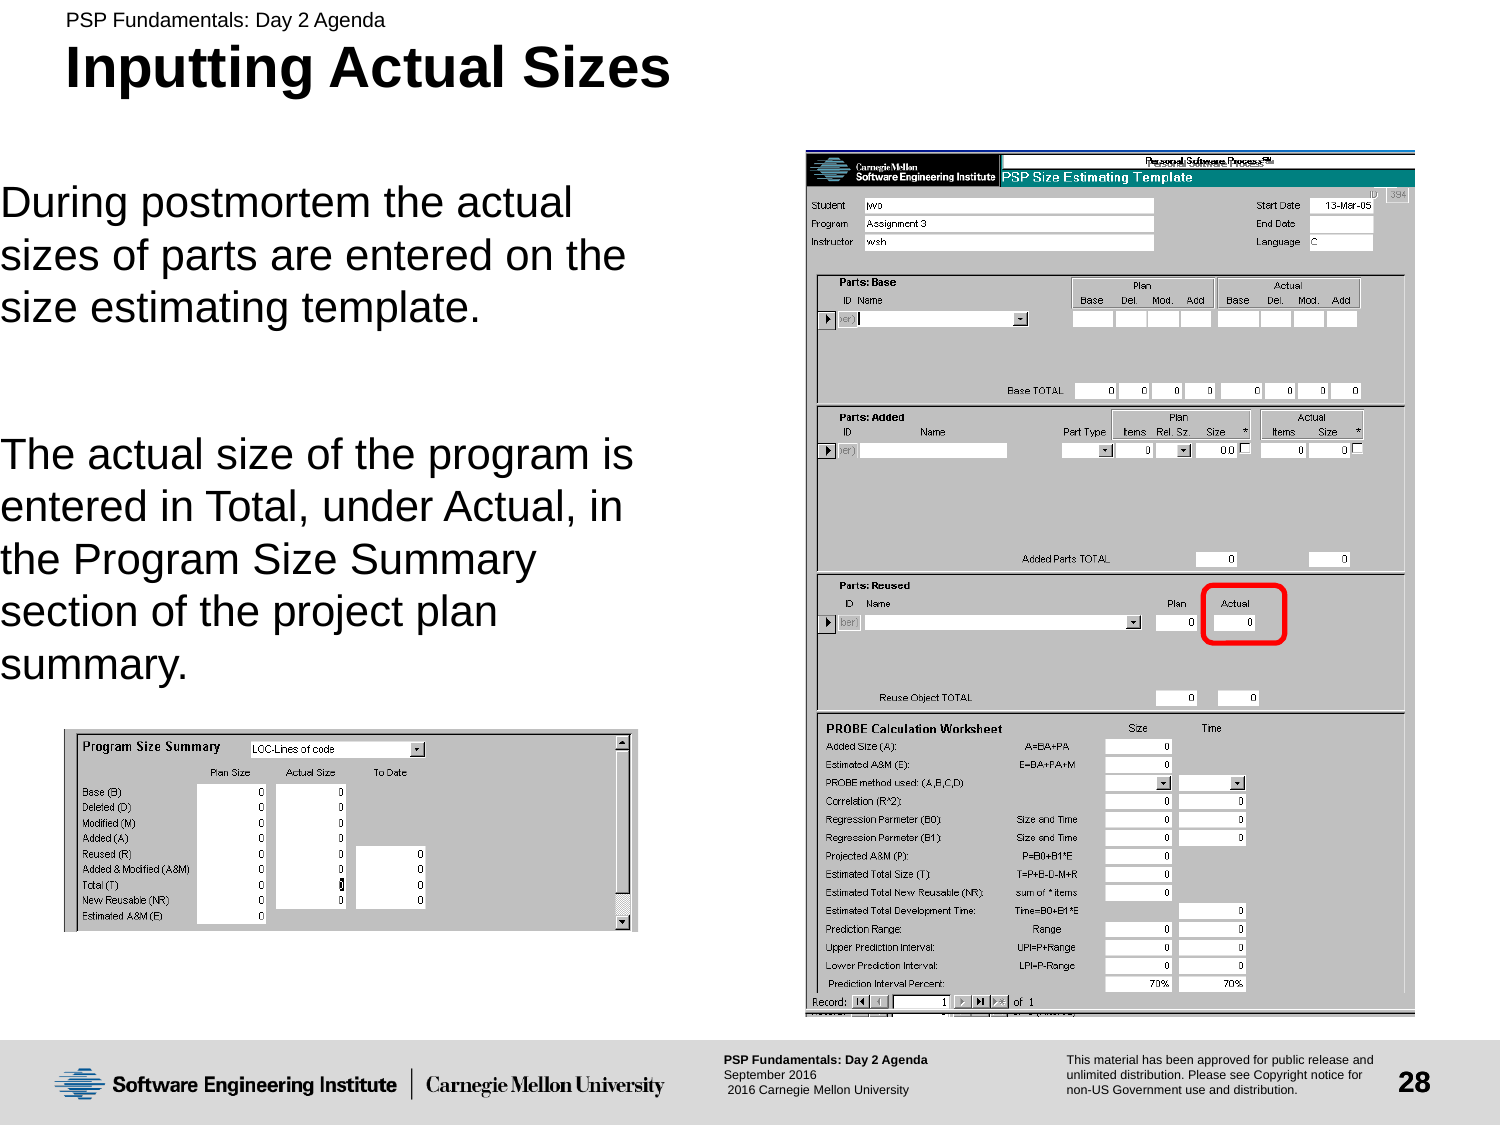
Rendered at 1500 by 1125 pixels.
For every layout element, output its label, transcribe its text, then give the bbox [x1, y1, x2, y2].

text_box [63, 729, 639, 932]
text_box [762, 109, 1430, 824]
list During postmortem the actual sizes of parts are entered on the size estimating template. The actual size of the program is entered in Total, under Actual, in the Program Size Summary section of the project plan summary. [0, 173, 665, 937]
picture [805, 824, 1415, 1017]
picture [46, 1061, 673, 1104]
title Inputting Actual Sizes [65, 37, 1313, 167]
